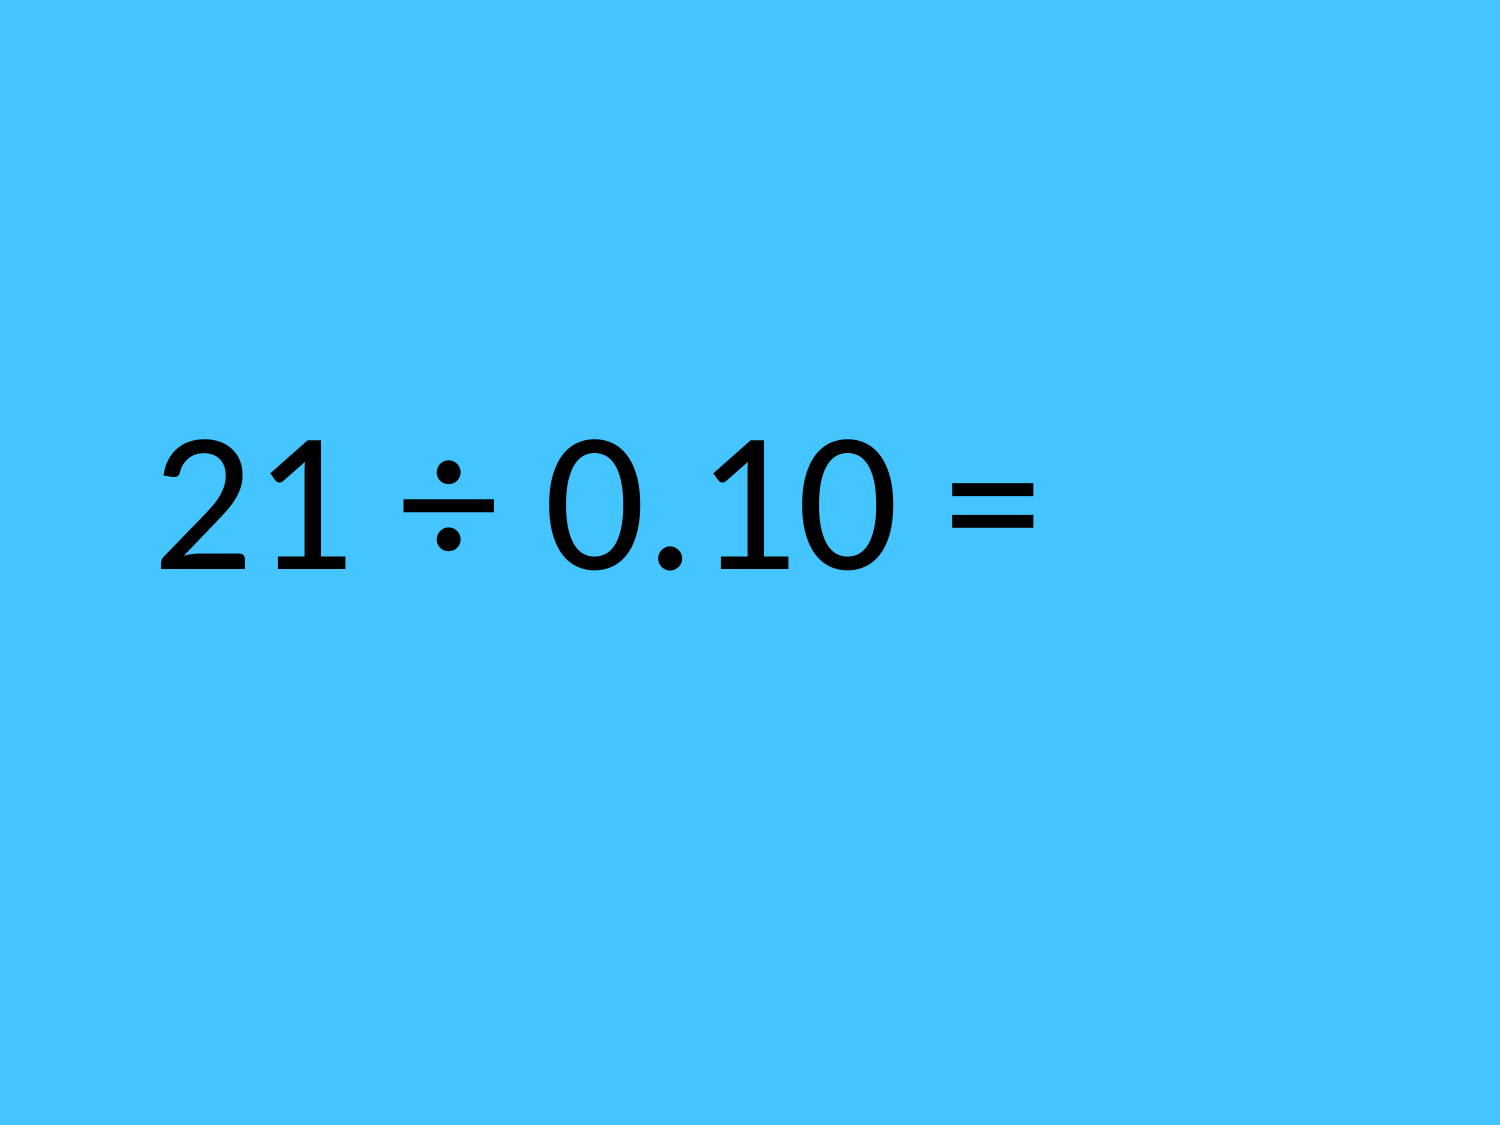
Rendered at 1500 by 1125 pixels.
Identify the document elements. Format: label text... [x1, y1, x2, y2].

text_box 21 ÷ 0.10 = [137, 362, 1138, 618]
